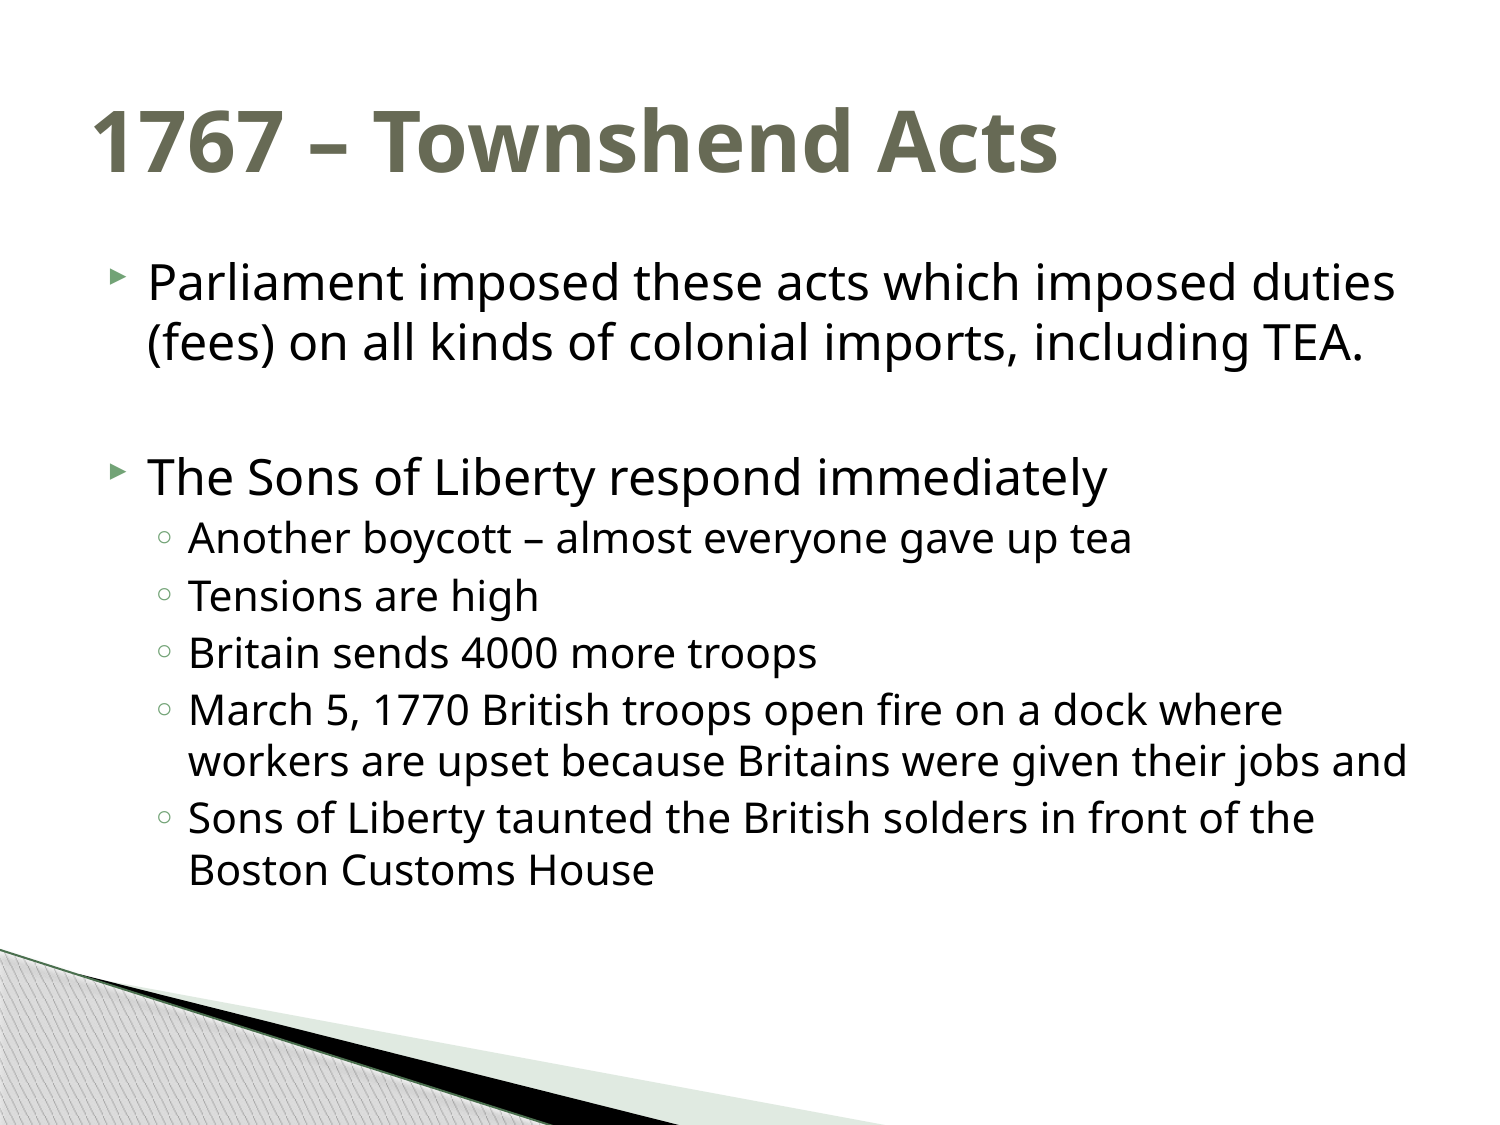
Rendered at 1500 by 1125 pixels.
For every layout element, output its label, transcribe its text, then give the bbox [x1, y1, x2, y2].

list Parliament imposed these acts which imposed duties (fees) on all kinds of colonial imports, including TEA. The Sons of Liberty respond immediately Another boycott – almost everyone gave up tea Tensions are high Britain sends 4000 more troops March 5, 1770 British troops open fire on a dock where workers are upset because Britains were given their jobs and Sons of Liberty taunted the British solders in front of the Boston Customs House [75, 243, 1425, 986]
title 1767 – Townshend Acts [75, 45, 1425, 233]
